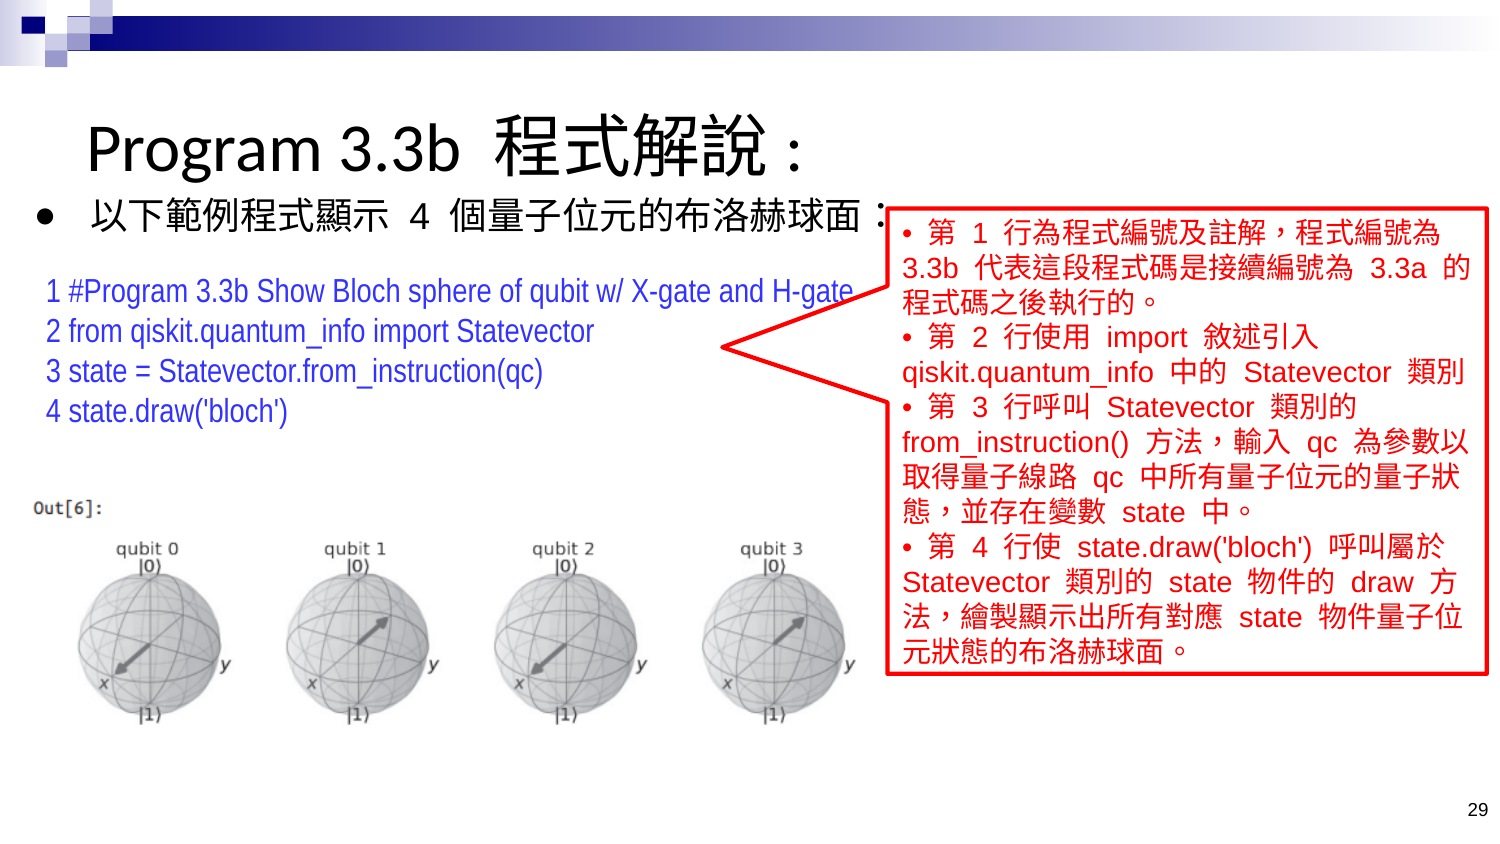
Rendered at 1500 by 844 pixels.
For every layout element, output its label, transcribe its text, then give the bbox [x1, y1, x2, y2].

text_box 以下範例程式顯示 4 個量子位元的布洛赫球面： [0, 176, 1350, 252]
picture [23, 487, 862, 739]
text_box • 第 1 行為程式編號及註解，程式編號為 3.3b 代表這段程式碼是接續編號為 3.3a 的程式碼之後執行的。 • 第 2 行使用 import 敘述引入 qiskit.quantum_info 中的 Statevector 類別 • 第 3 行呼叫 Statevector 類別的 from_instruction() 方法，輸入 qc 為參數以取得量子線路 qc 中所有量子位元的量子狀態，並存在變數 state 中。 • 第 4 行使 state.draw('bloch') 呼叫屬於 Statevector 類別的 state 物件的 draw 方法，繪製顯示出所有對應 state 物件量子位元狀態的布洛赫球面。 [720, 206, 1489, 676]
text_box 1 #Program 3.3b Show Bloch sphere of qubit w/ X-gate and H-gate 2 from qiskit.quantum_info import Statevector 3 state = Statevector.from_instruction(qc) 4 state.draw('bloch') [23, 261, 885, 476]
slide_number 29 [1149, 796, 1500, 827]
title Program 3.3b 程式解說: [75, 59, 1425, 206]
